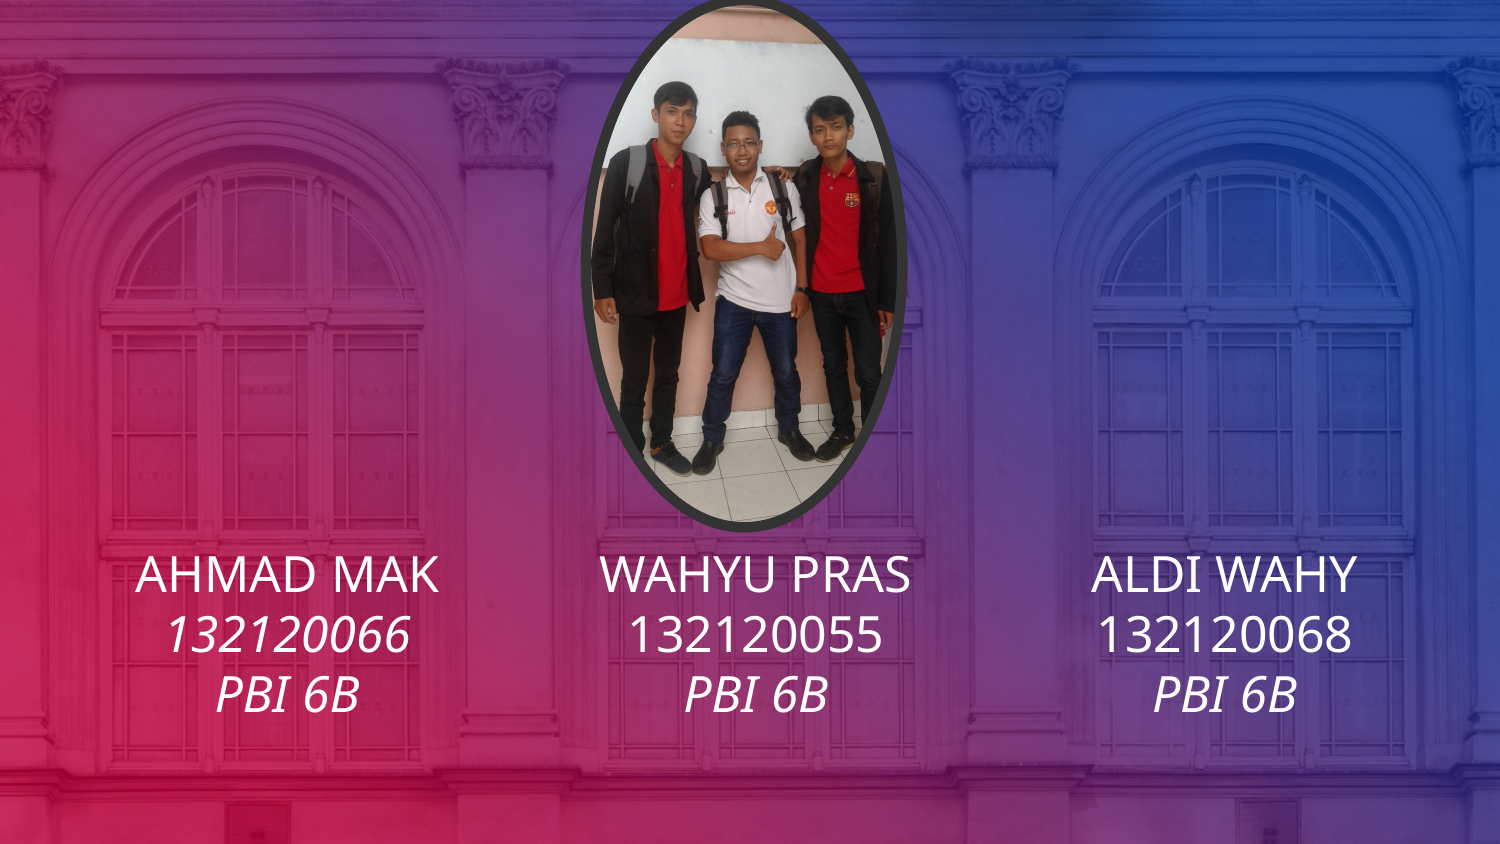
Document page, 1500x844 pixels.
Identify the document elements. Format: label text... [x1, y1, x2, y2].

picture [0, 0, 1500, 844]
text_box WAHYU PRAS 132120055 PBI 6B [527, 527, 985, 726]
subtitle AHMAD MAK 132120066 PBI 6B [46, 527, 527, 726]
text_box ALDI WAHY 132120068 PBI 6B [996, 527, 1454, 726]
